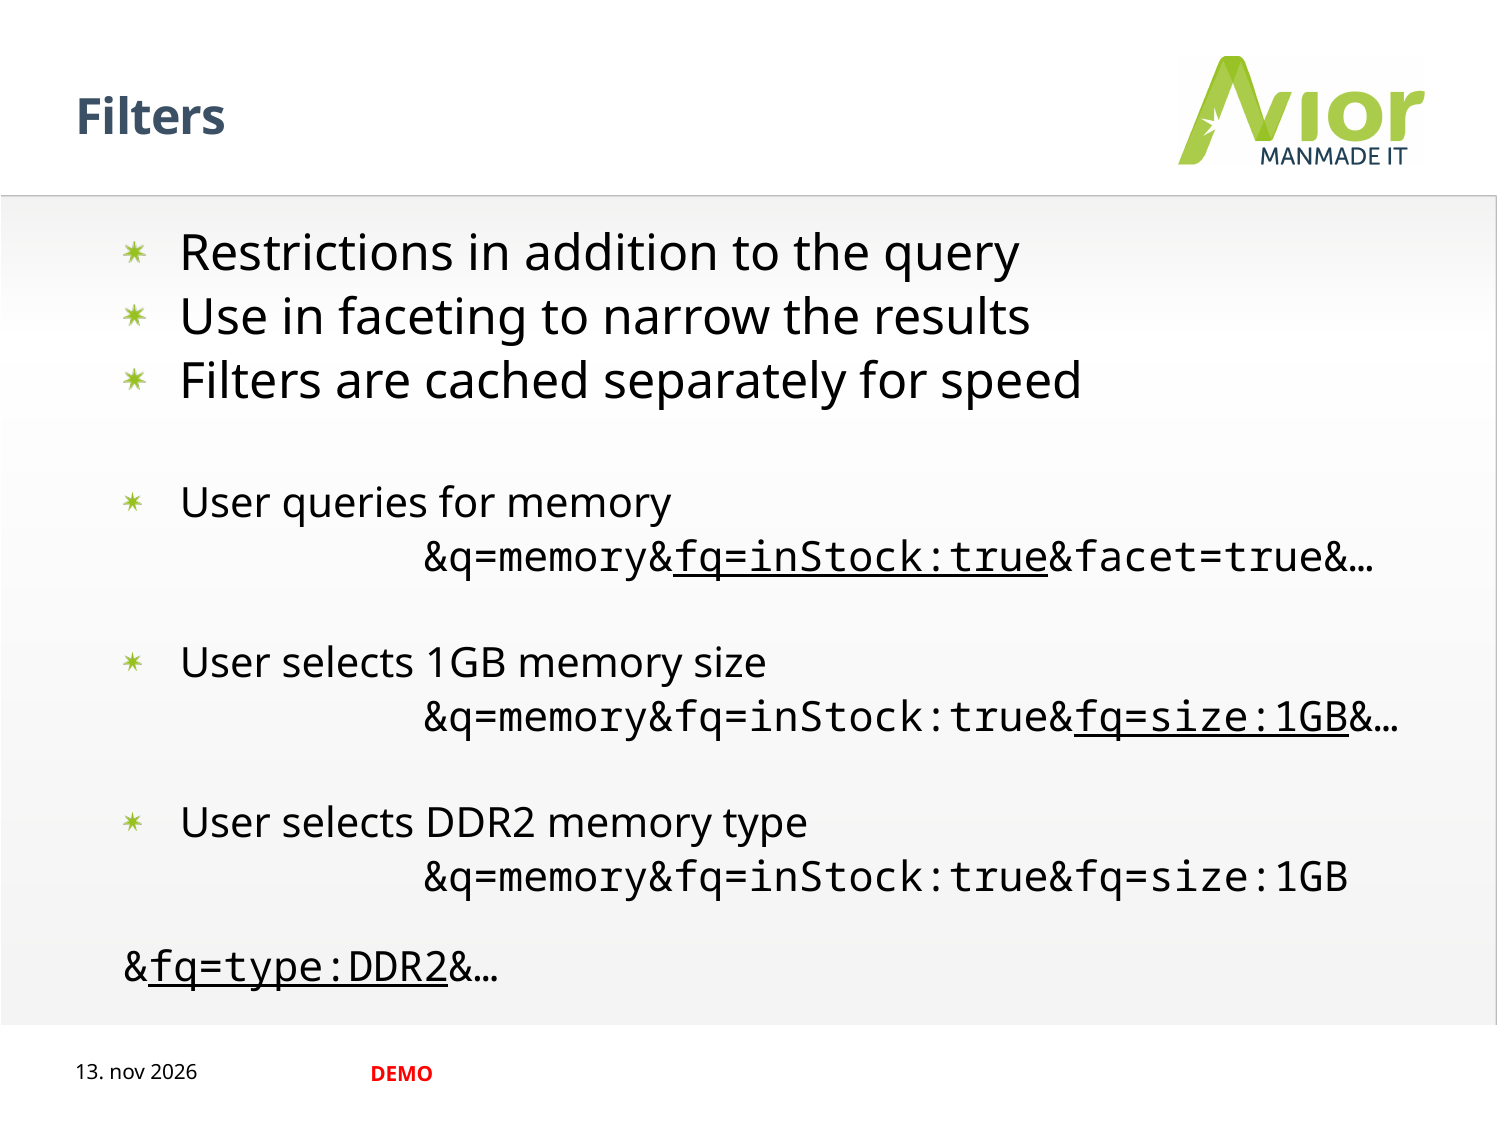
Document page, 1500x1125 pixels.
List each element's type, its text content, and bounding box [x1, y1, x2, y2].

picture [1, 194, 1499, 1025]
title Filters [75, 45, 1142, 184]
list Restrictions in addition to the query Use in faceting to narrow the results Filters are cached separately for speed User queries for memory &q=memory&fq=inStock:true&facet=true&… User selects 1GB memory size &q=memory&fq=inStock:true&fq=size:1GB&… User selects DDR2 memory type &q=memory&fq=inStock:true&fq=size:1GB &fq=type:DDR2&… [123, 227, 1425, 996]
picture [1178, 56, 1425, 165]
footer DEMO [370, 1042, 988, 1103]
slide_number maj 2012 [75, 1042, 355, 1103]
